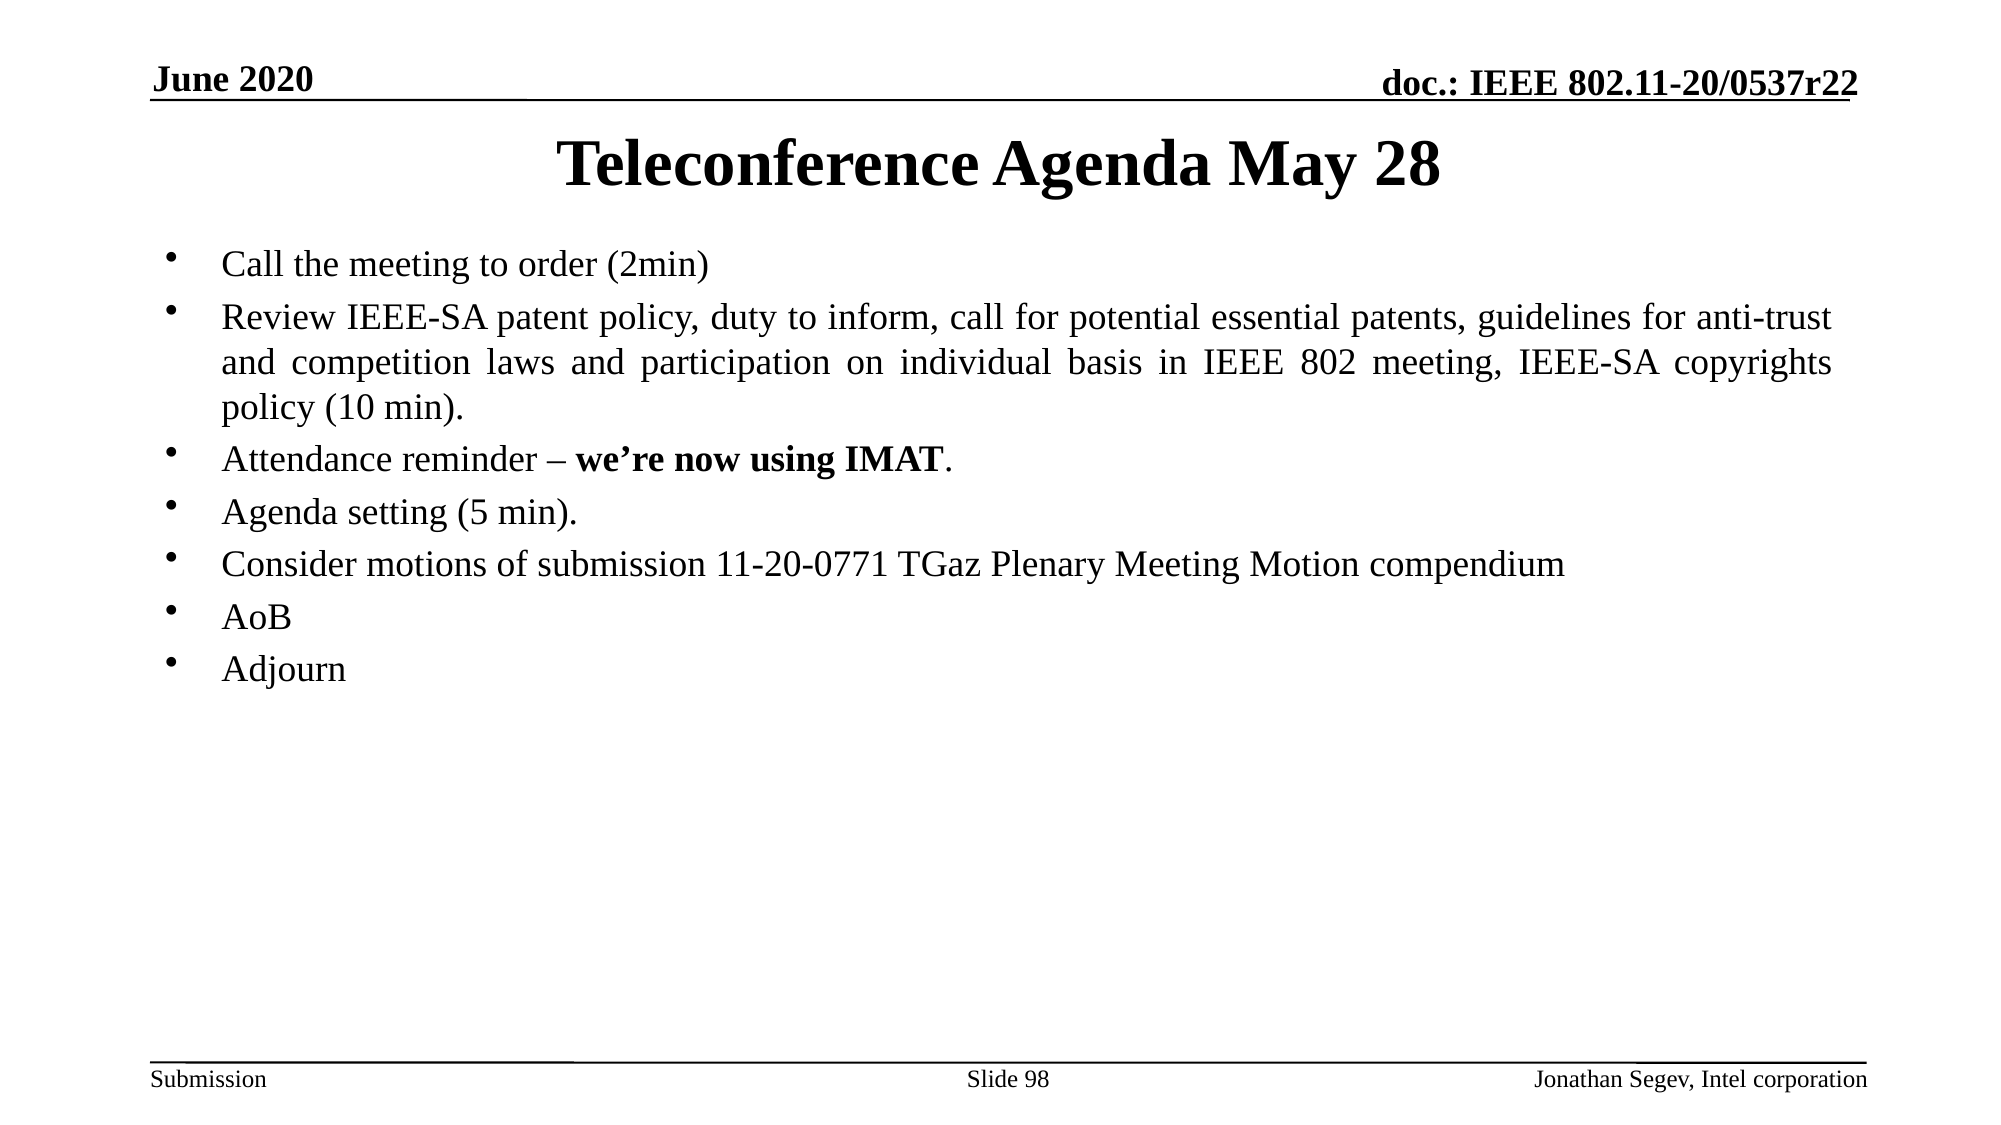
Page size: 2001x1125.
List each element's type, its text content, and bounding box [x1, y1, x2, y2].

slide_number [152, 54, 563, 100]
footer Jonathan Segev, Intel corporation [1171, 1061, 1869, 1093]
list Call the meeting to order (2min) Review IEEE-SA patent policy, duty to inform, call for potential essential patents, guidelines for anti-trust and competition laws and participation on individual basis in IEEE 802 meeting, IEEE-SA copyrights policy (10 min). Attendance reminder – we’re now using IMAT. Agenda setting (5 min). Consider motions of submission 11-20-0771 TGaz Plenary Meeting Motion compendium AoB Adjourn [149, 231, 1850, 1000]
slide_number Slide 98 [950, 1061, 1067, 1123]
title Teleconference Agenda May 28 [149, 112, 1850, 205]
